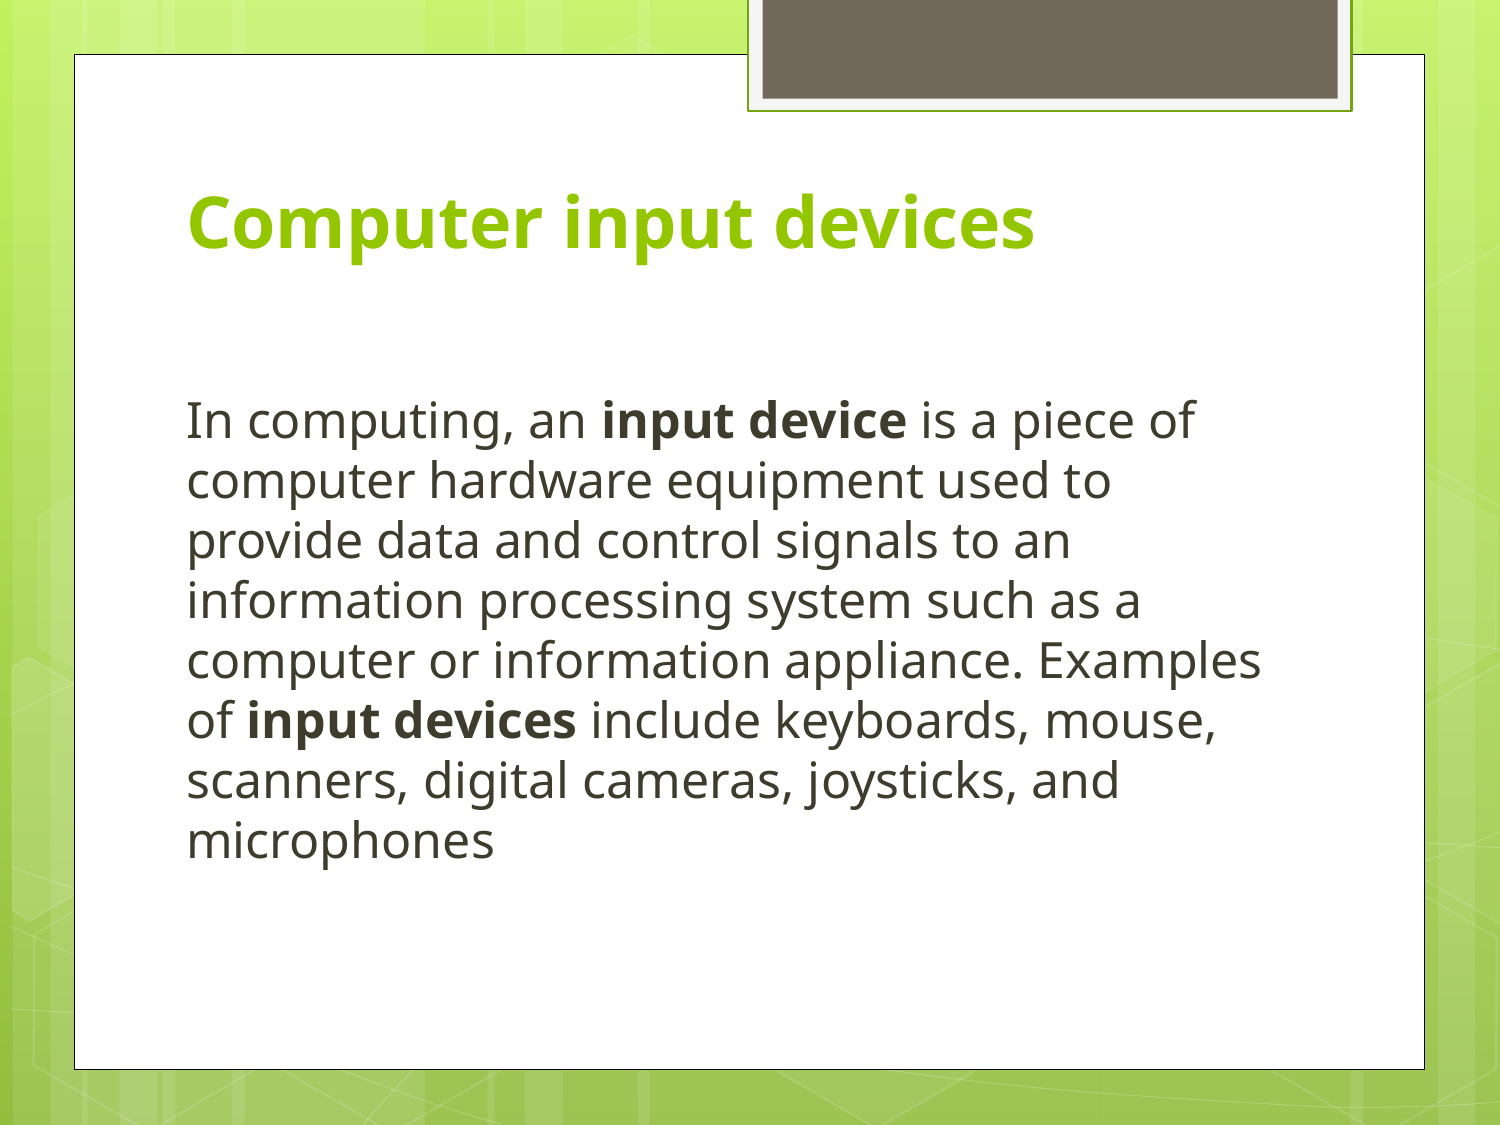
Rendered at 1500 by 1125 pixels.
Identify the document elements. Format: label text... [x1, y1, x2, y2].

list In computing, an input device is a piece of computer hardware equipment used to provide data and control signals to an information processing system such as a computer or information appliance. Examples of input devices include keyboards, mouse, scanners, digital cameras, joysticks, and microphones [171, 381, 1283, 957]
title Computer input devices [171, 168, 1324, 357]
